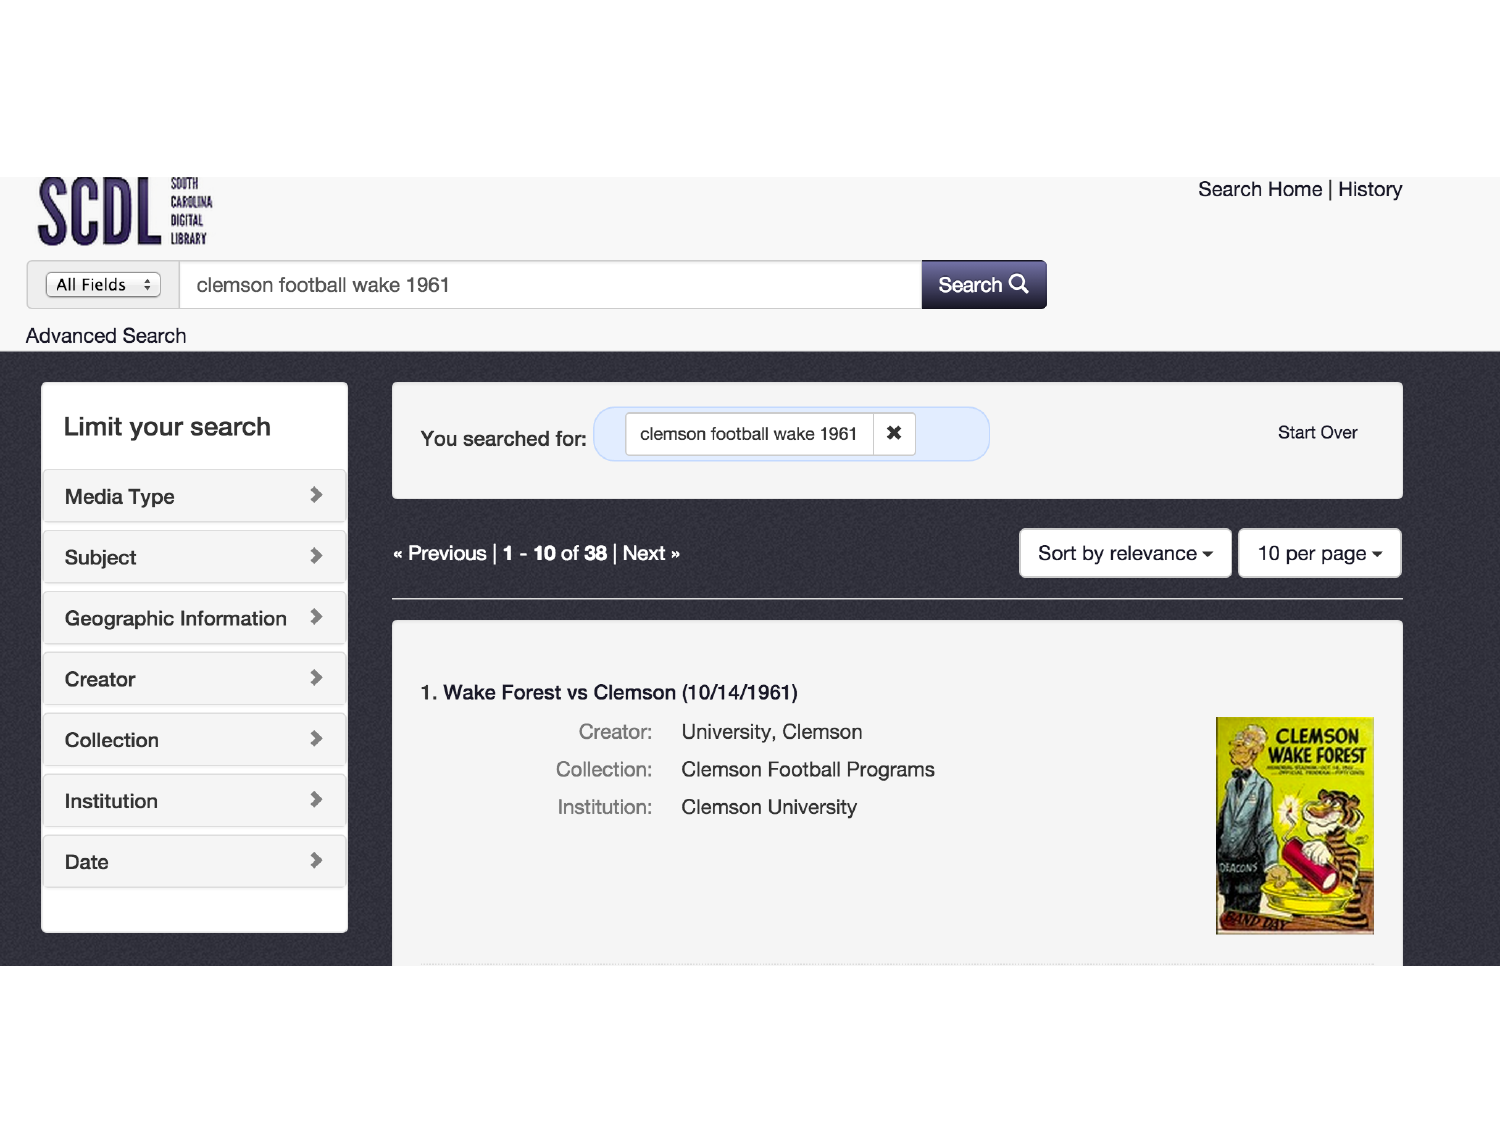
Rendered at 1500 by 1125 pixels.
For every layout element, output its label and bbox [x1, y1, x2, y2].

picture [0, 177, 1500, 966]
